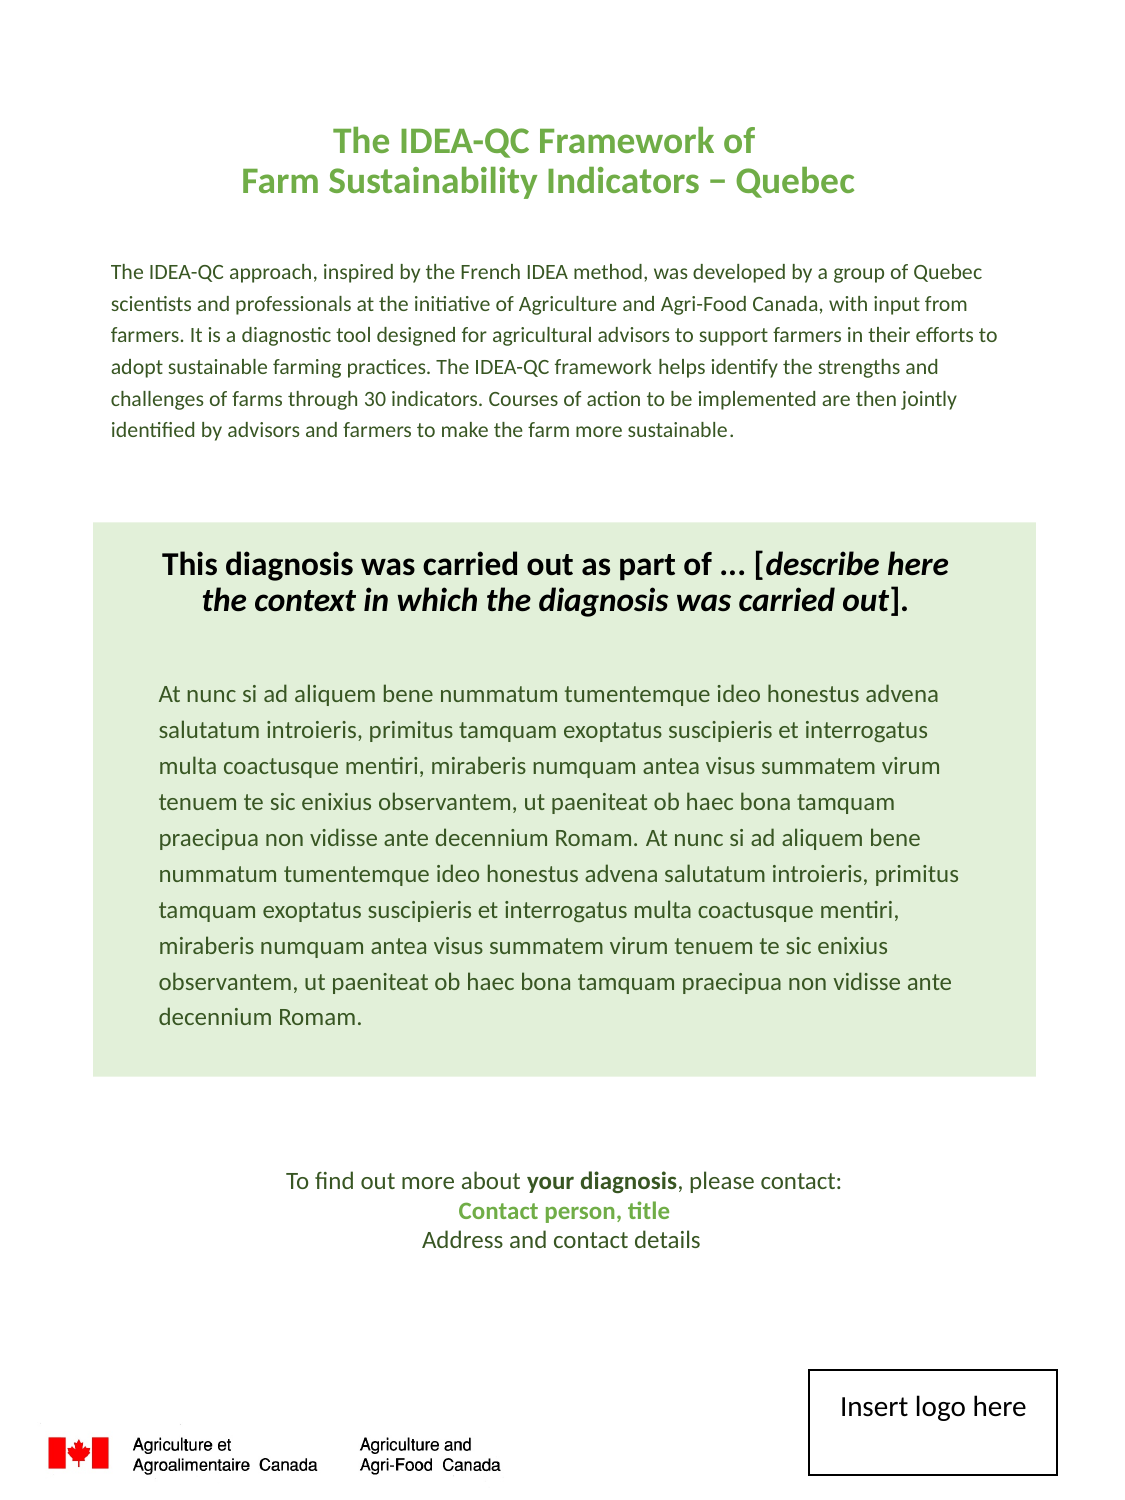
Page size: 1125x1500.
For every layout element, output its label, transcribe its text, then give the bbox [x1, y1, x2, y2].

text_box [92, 521, 1037, 1078]
text_box The IDEA-QC approach, inspired by the French IDEA method, was developed by a group of Quebec scientists and professionals at the initiative of Agriculture and Agri-Food Canada, with input from farmers. It is a diagnostic tool designed for agricultural advisors to support farmers in their efforts to adopt sustainable farming practices. The IDEA-QC framework helps identify the strengths and challenges of farms through 30 indicators. Courses of action to be implemented are then jointly identified by advisors and farmers to make the farm more sustainable. [77, 223, 1036, 471]
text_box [809, 1369, 1058, 1475]
text_box This diagnosis was carried out as part of ... [describe here the context in which the diagnosis was carried out]. [110, 530, 1000, 664]
text_box The IDEA-QC Framework of Farm Sustainability Indicators − Quebec [65, 104, 1032, 229]
picture [37, 1422, 510, 1488]
text_box At nunc si ad aliquem bene nummatum tumentemque ideo honestus advena salutatum introieris, primitus tamquam exoptatus suscipieris et interrogatus multa coactusque mentiri, miraberis numquam antea visus summatem virum tenuem te sic enixius observantem, ut paeniteat ob haec bona tamquam praecipua non vidisse ante decennium Romam. At nunc si ad aliquem bene nummatum tumentemque ideo honestus advena salutatum introieris, primitus tamquam exoptatus suscipieris et interrogatus multa coactusque mentiri, miraberis numquam antea visus summatem virum tenuem te sic enixius observantem, ut paeniteat ob haec bona tamquam praecipua non vidisse ante decennium Romam. [125, 640, 1000, 1062]
text_box To find out more about your diagnosis, please contact: Contact person, title Address and contact details [93, 1156, 1036, 1292]
